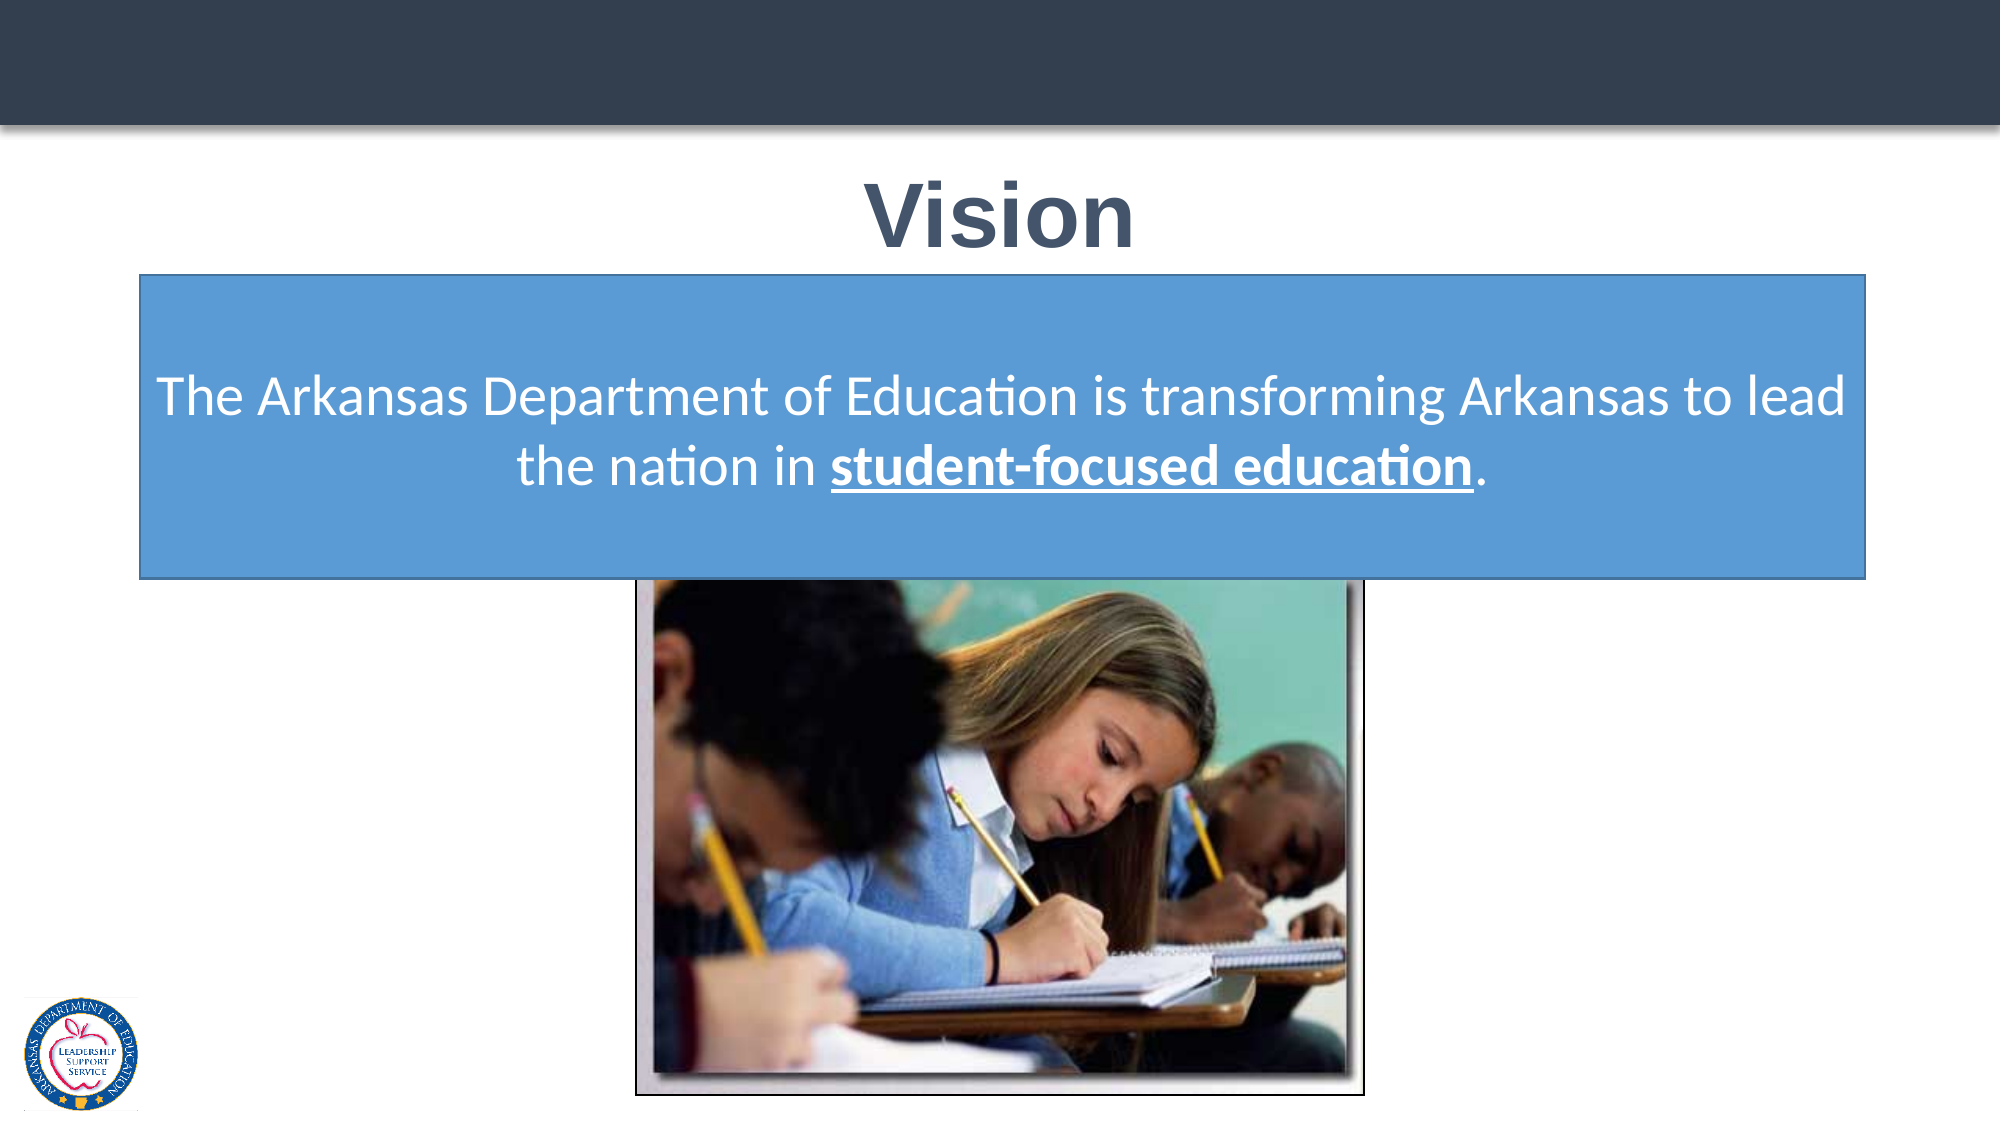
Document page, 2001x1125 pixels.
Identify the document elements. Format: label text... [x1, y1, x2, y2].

text_box The Arkansas Department of Education is transforming Arkansas to lead the nation in student-focused education. [139, 274, 1866, 580]
picture [636, 578, 1364, 1095]
text_box [0, 0, 2000, 126]
title Vision [137, 139, 1863, 278]
picture [24, 997, 138, 1111]
